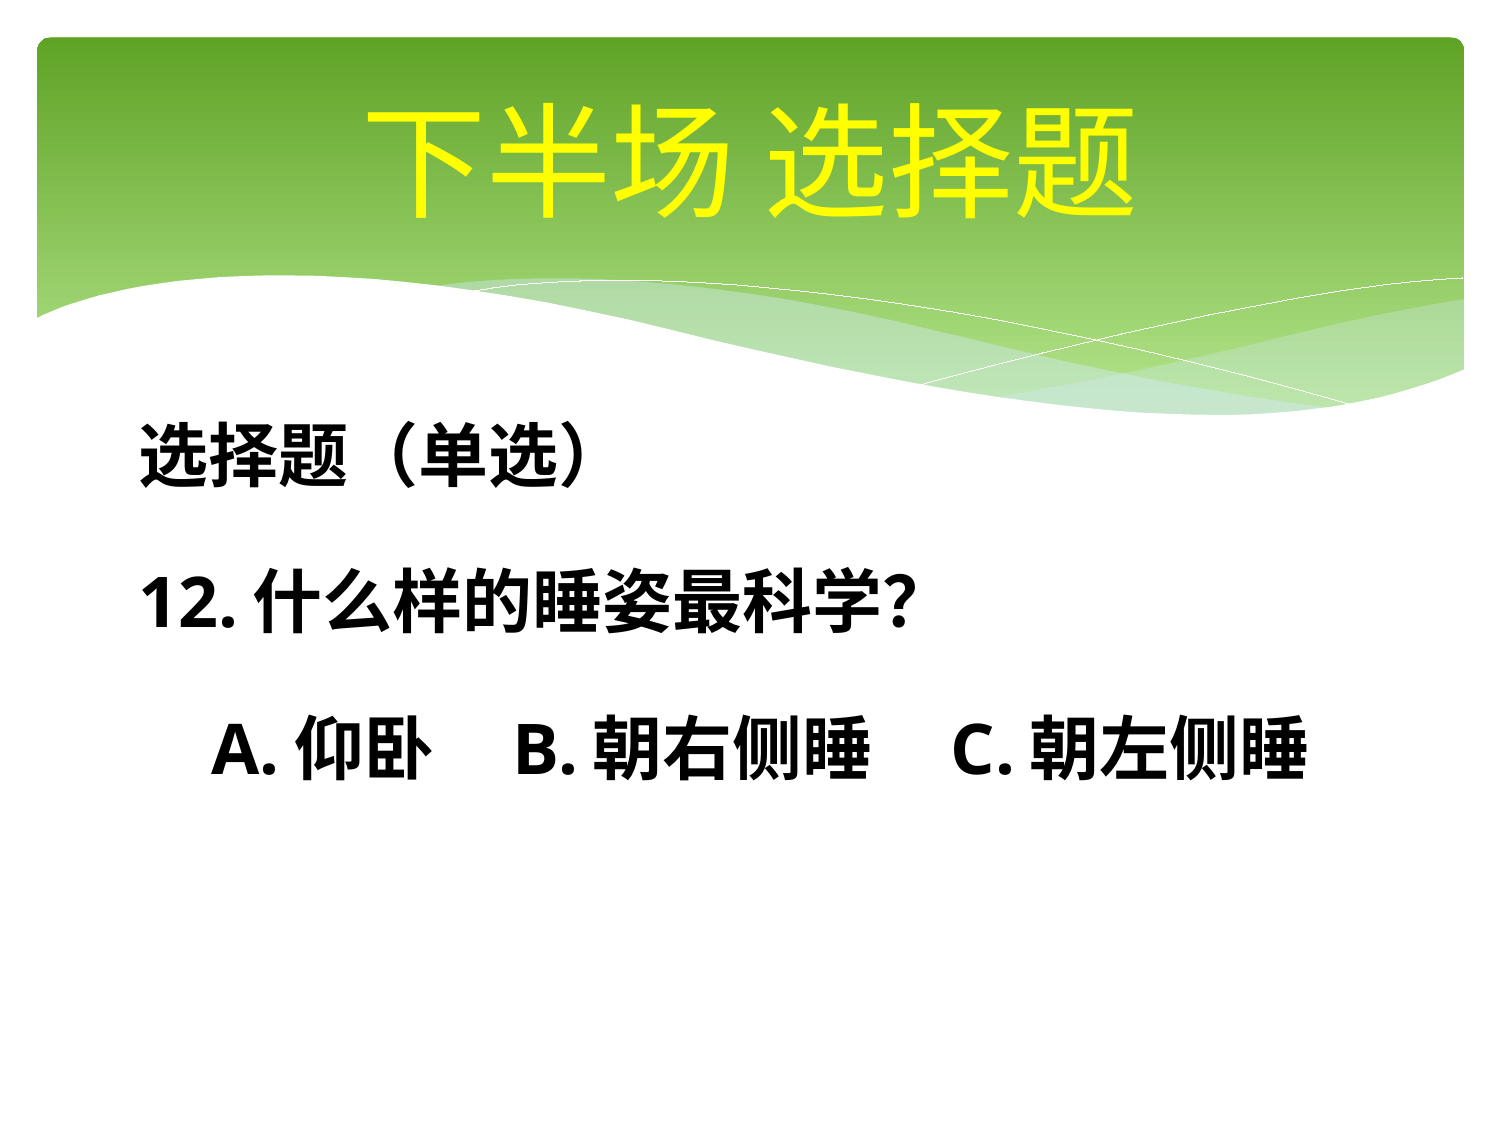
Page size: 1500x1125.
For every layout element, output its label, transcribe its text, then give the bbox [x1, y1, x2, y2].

list 选择题（单选） 12.什么样的睡姿最科学？ A.仰卧 B.朝右侧睡 C.朝左侧睡 [123, 361, 1459, 970]
title 下半场 选择题 [75, 55, 1425, 261]
